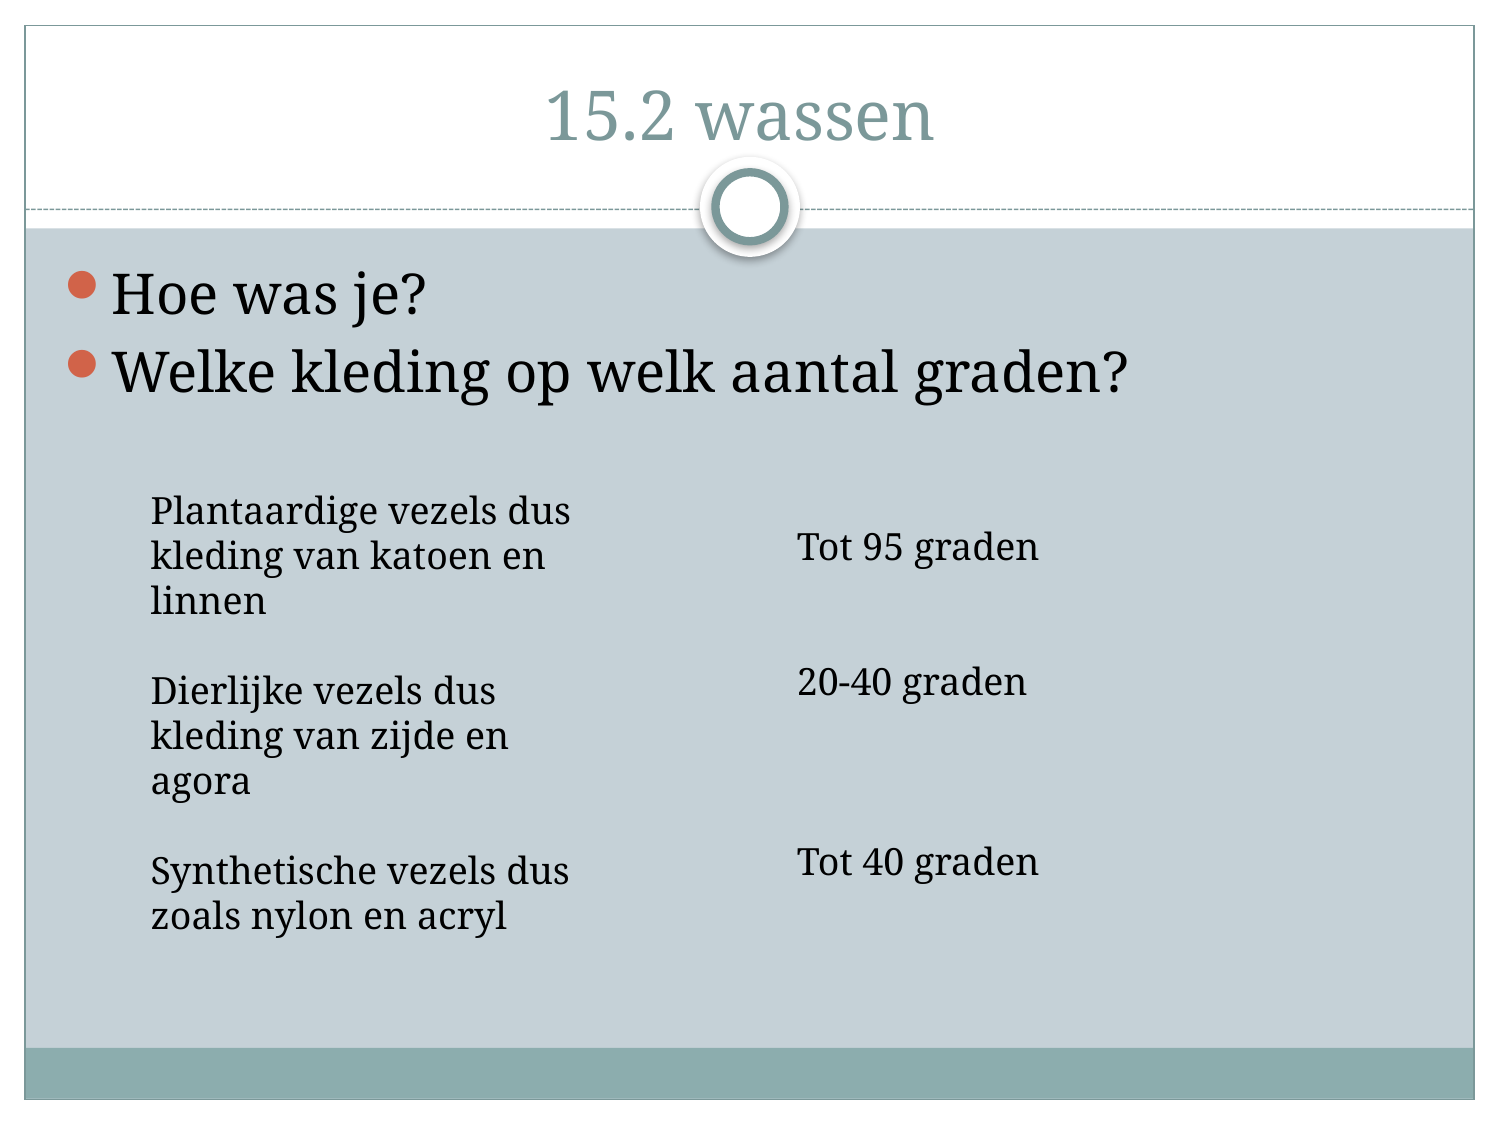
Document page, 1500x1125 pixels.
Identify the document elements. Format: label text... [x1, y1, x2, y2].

list Hoe was je? Welke kleding op welk aantal graden? [49, 250, 1445, 539]
title 15.2 wassen [49, 37, 1450, 162]
text_box Plantaardige vezels dus kleding van katoen en linnen Dierlijke vezels dus kleding van zijde en agora Synthetische vezels dus zoals nylon en acryl [135, 479, 597, 945]
text_box Tot 95 graden 20-40 graden Tot 40 graden [782, 515, 1065, 890]
